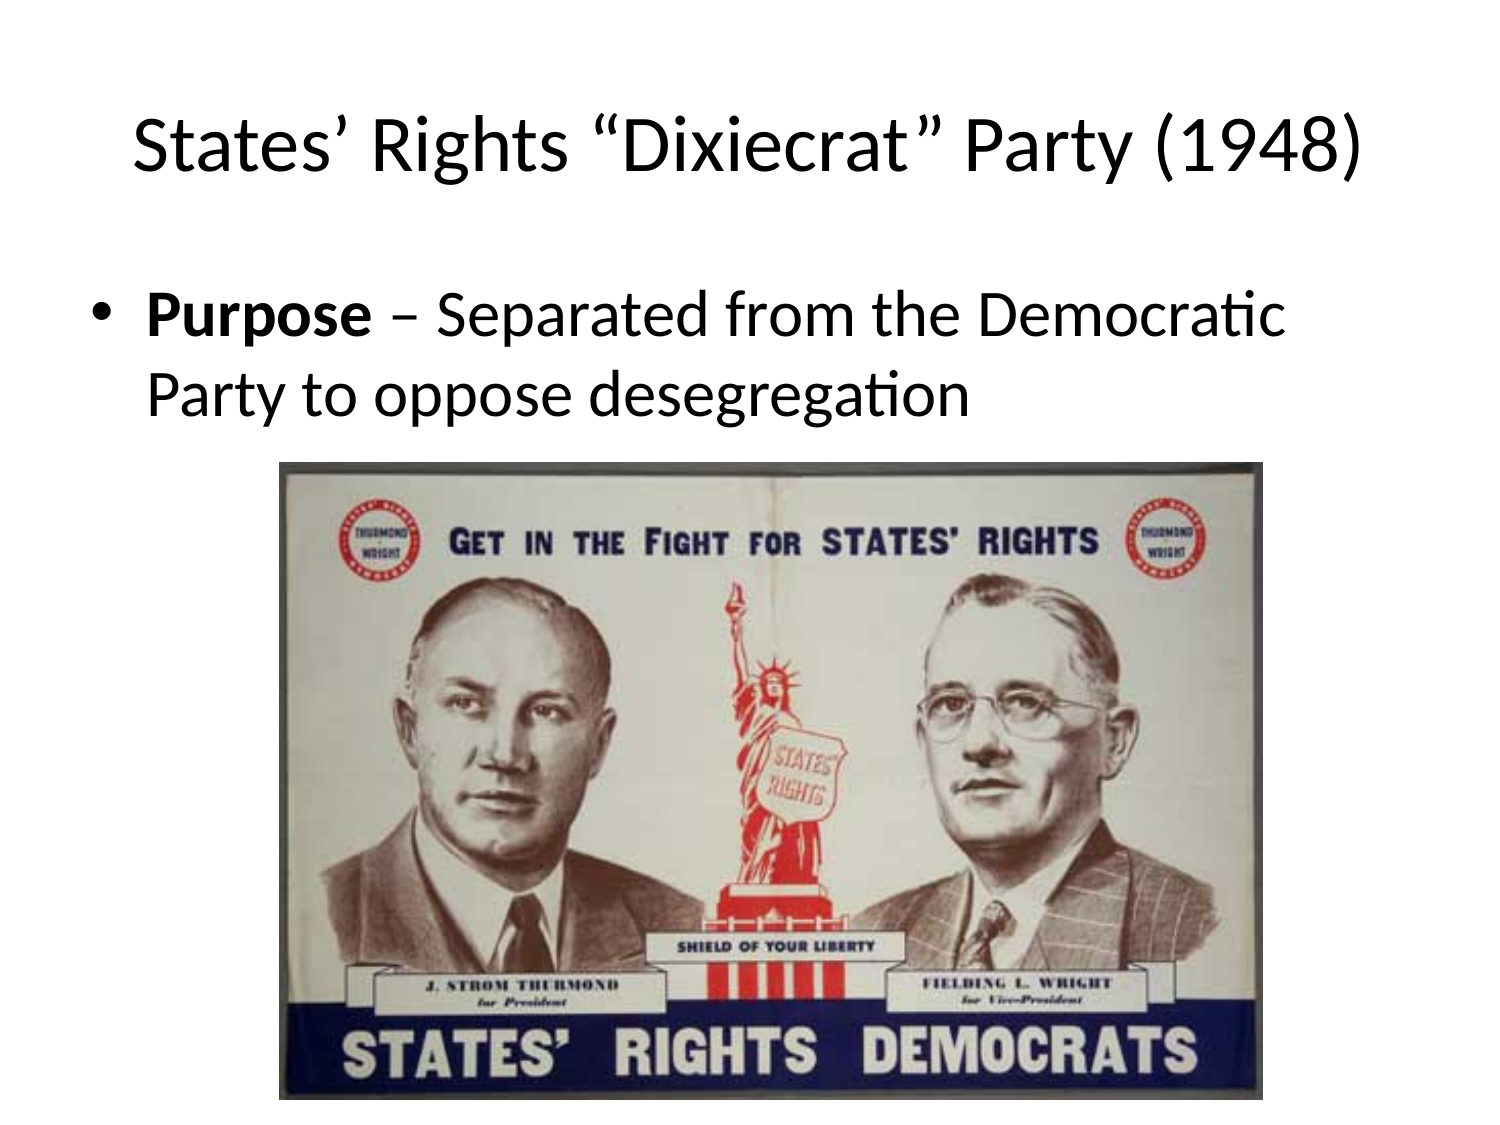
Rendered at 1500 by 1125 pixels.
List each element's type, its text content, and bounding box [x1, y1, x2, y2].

picture [279, 462, 1263, 1101]
title States’ Rights “Dixiecrat” Party (1948) [75, 45, 1425, 233]
list Purpose – Separated from the Democratic Party to oppose desegregation [75, 262, 1425, 1005]
